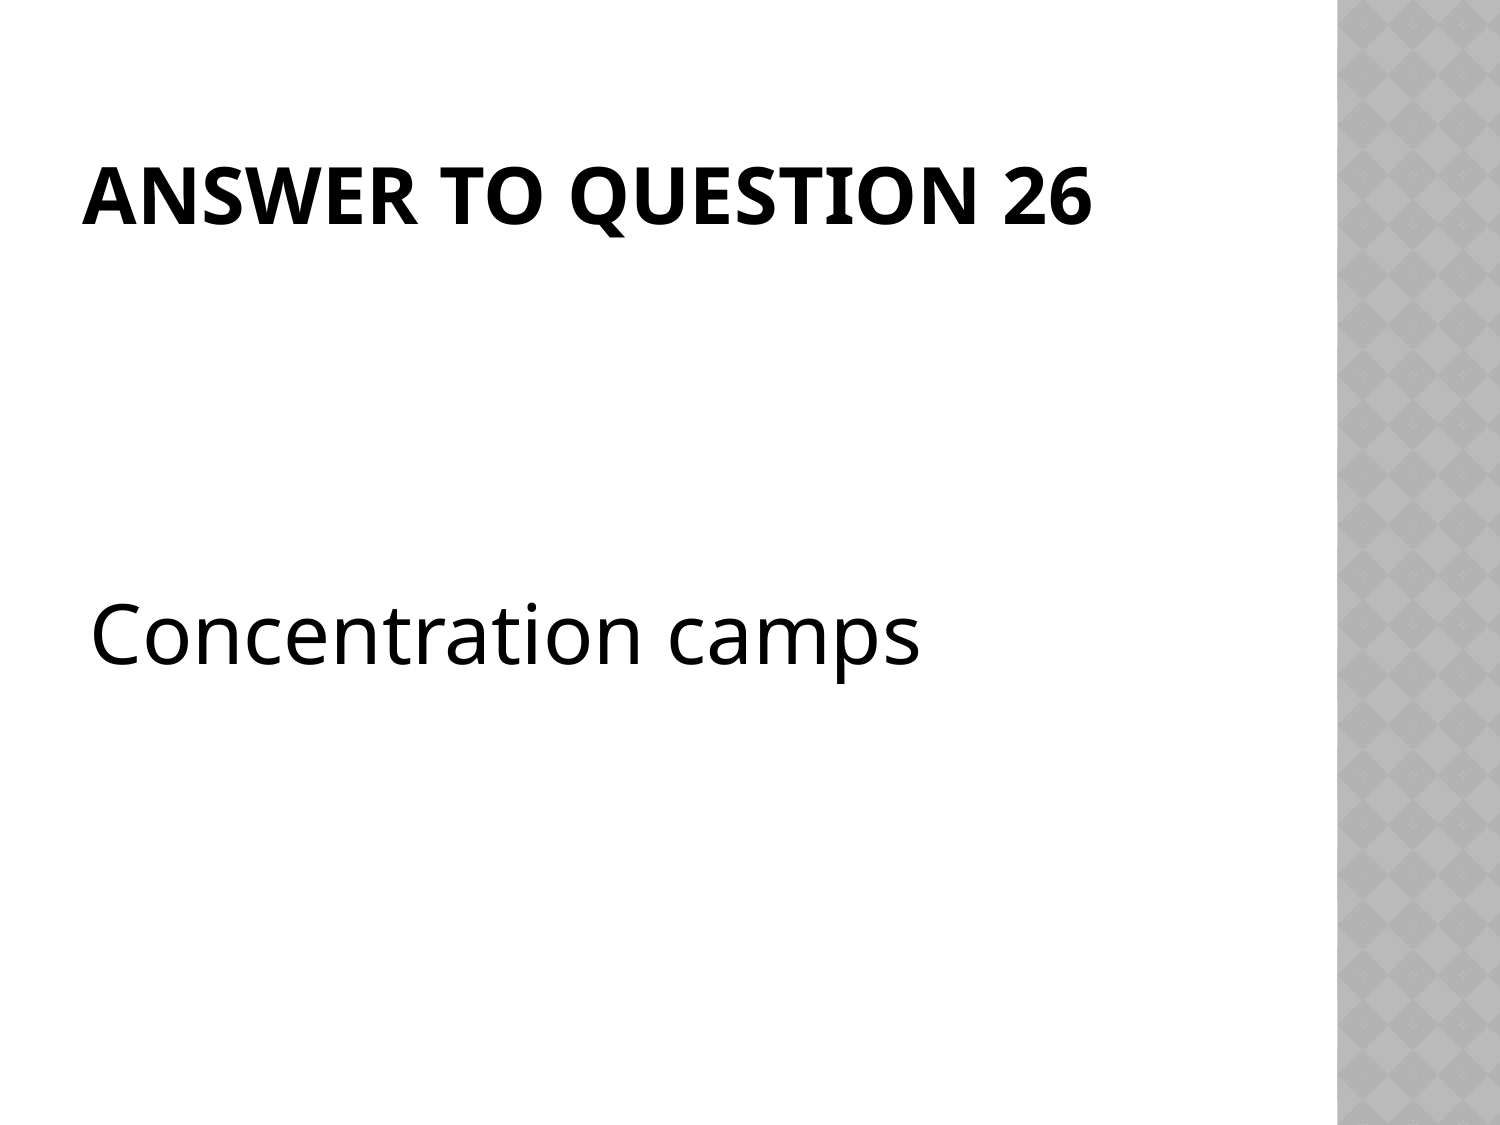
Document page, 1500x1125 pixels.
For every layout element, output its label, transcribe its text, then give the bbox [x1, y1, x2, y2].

list Concentration camps [75, 264, 1263, 1059]
title Answer to Question 26 [75, 52, 1263, 240]
